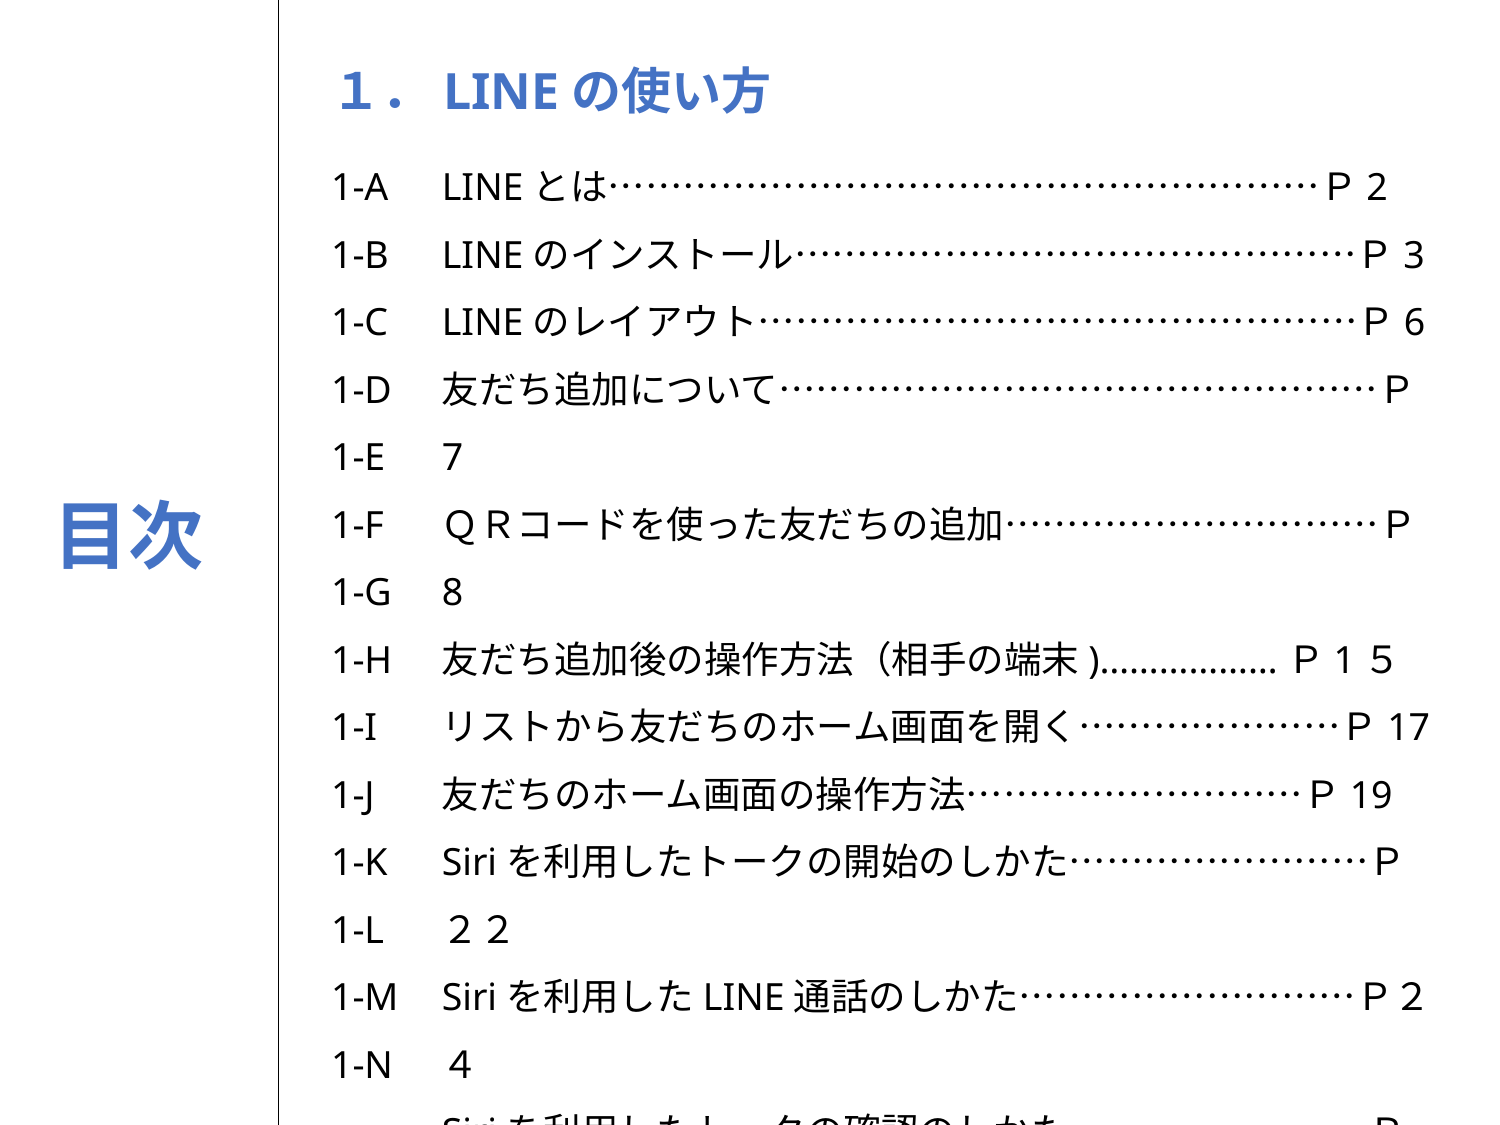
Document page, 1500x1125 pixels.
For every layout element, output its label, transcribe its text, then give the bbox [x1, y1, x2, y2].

text_box 1-A 1-B 1-C 1-D 1-E 1-F 1-G 1-H 1-I 1-J 1-K 1-L 1-M 1-N [315, 132, 428, 1086]
text_box １．LINEの使い方 [316, 51, 1439, 127]
text_box 目次 [10, 491, 248, 634]
text_box LINEとは…………………………………………………Ｐ2 LINEのインストール………………………………………Ｐ3 LINEのレイアウト…………………………………………Ｐ6 友だち追加について…………………………………………Ｐ7 ＱＲコードを使った友だちの追加…………………………Ｐ8 友だち追加後の操作方法（相手の端末)………………Ｐ1５ リストから友だちのホーム画面を開く…………………Ｐ17 友だちのホーム画面の操作方法………………………Ｐ19 Siriを利用したトークの開始のしかた……………………Ｐ２２ Siriを利用したLINE通話のしかた………………………Ｐ２４ Siriを利用したトークの確認のしかた……………………Ｐ２５ トークの確認方法…………………………………………Ｐ２６ トークルームでのメッセージのやりとり………………Ｐ３1 スタンプについて…………………………………………Ｐ３3 [426, 132, 1450, 1093]
